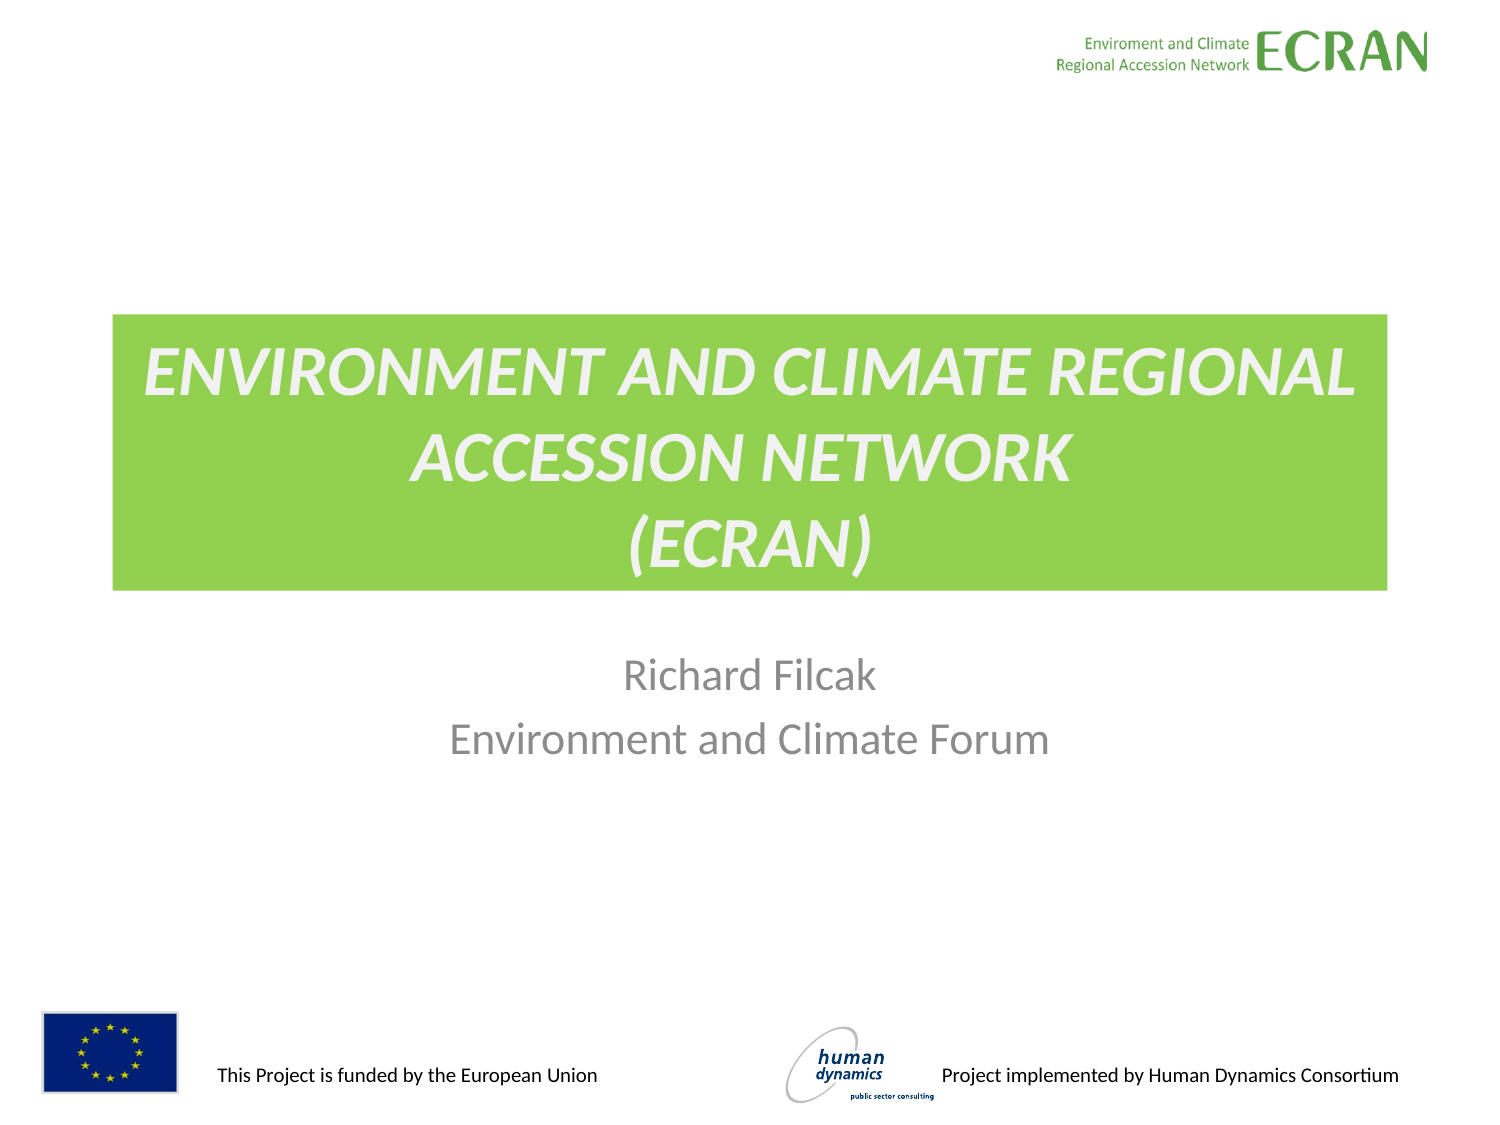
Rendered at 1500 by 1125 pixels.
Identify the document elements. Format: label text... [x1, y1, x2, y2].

subtitle Richard Filcak Environment and Climate Forum [225, 637, 1275, 925]
picture [41, 1011, 179, 1094]
picture [1057, 30, 1427, 73]
title ENVIRONMENT AND CLIMATE REGIONAL ACCESSION NETWORK (ECRAN) [112, 314, 1388, 591]
